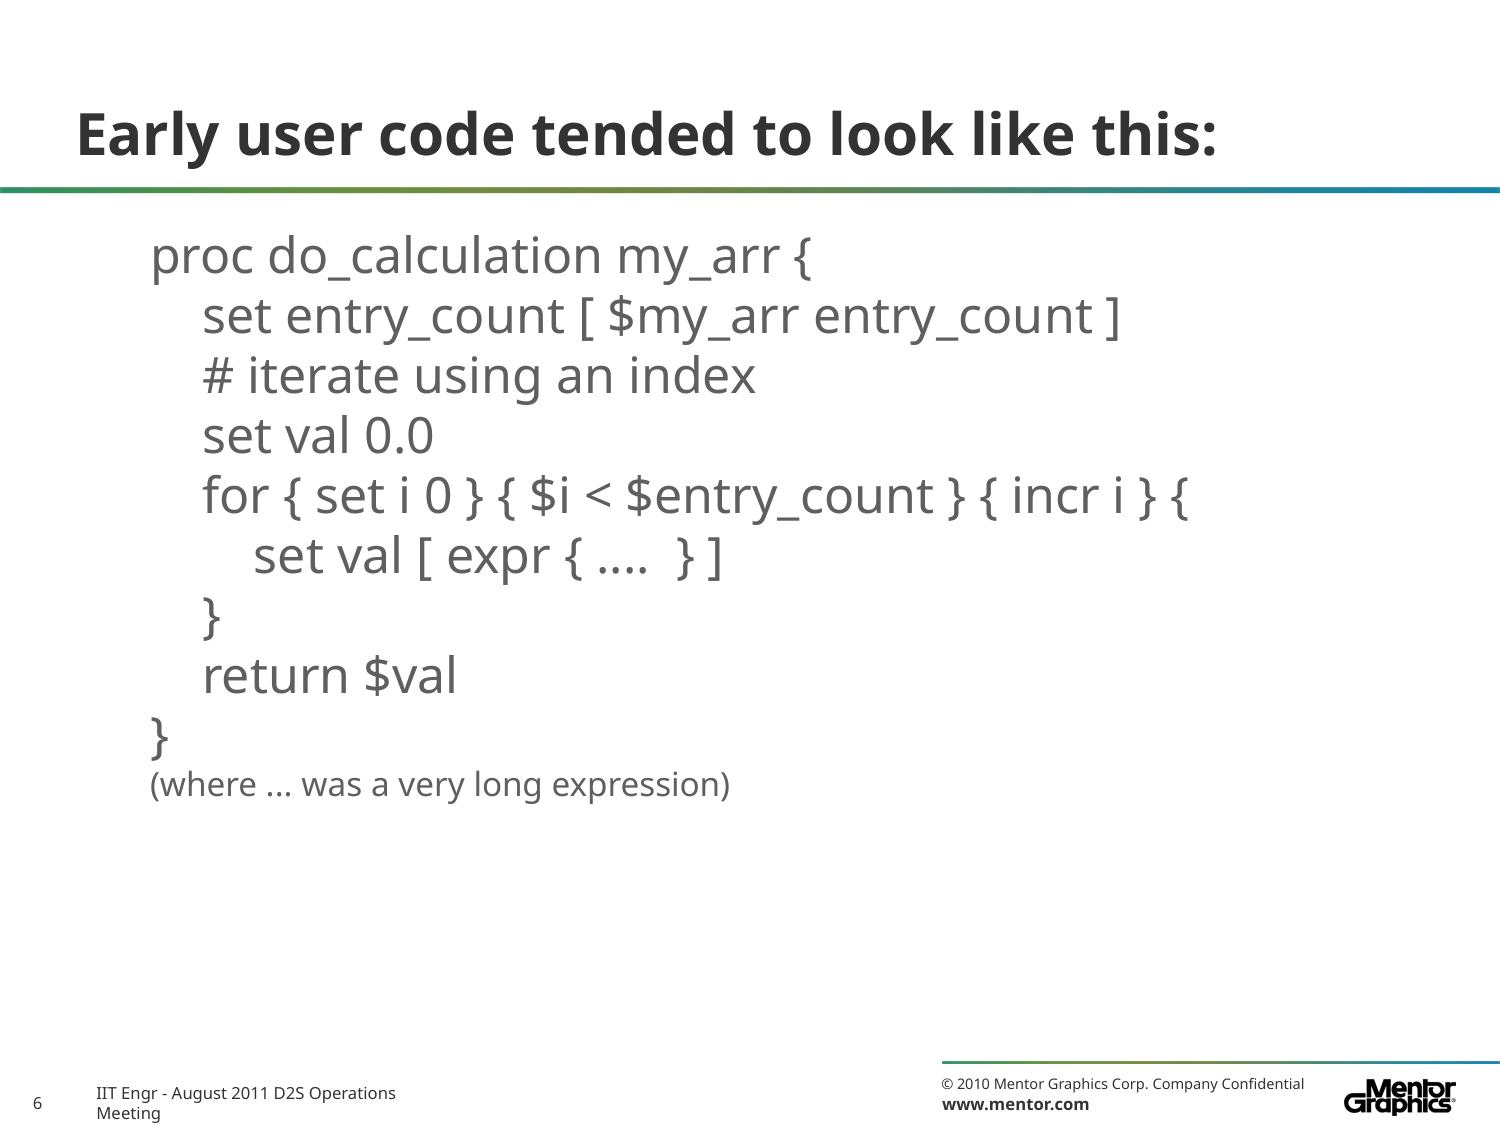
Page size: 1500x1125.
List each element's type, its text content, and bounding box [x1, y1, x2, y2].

picture [0, 1048, 1500, 1125]
title Early user code tended to look like this: [0, 0, 1500, 176]
footer IIT Engr - August 2011 D2S Operations Meeting [80, 1074, 469, 1111]
picture [0, 176, 1500, 215]
list proc do_calculation my_arr { set entry_count [ $my_arr entry_count ] # iterate using an index set val 0.0 for { set i 0 } { $i < $entry_count } { incr i } { set val [ expr { .... } ] } return $val } (where ... was a very long expression) [0, 215, 1500, 1048]
